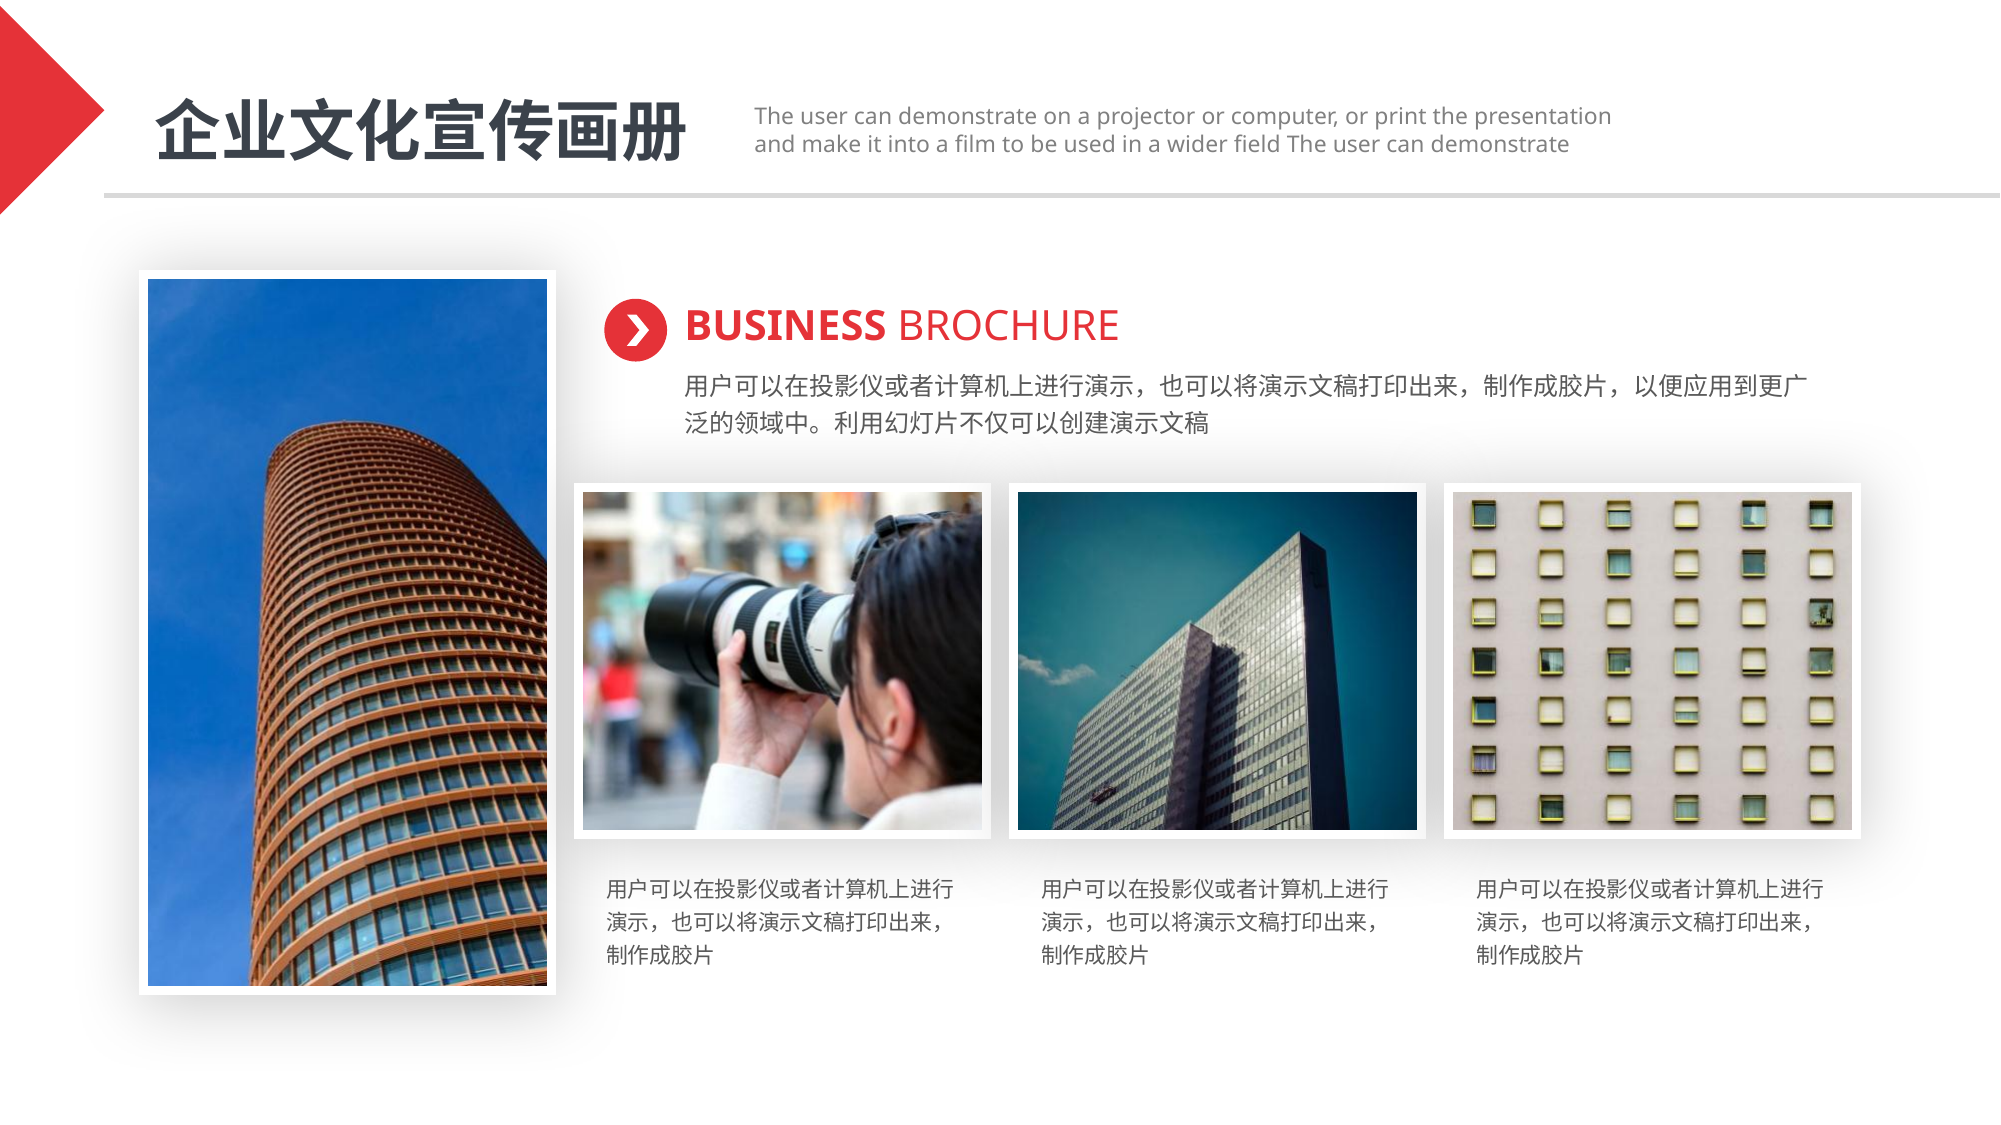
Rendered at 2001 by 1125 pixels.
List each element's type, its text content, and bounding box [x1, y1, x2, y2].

text_box [1012, 487, 1422, 836]
text_box 用户可以在投影仪或者计算机上进行演示，也可以将演示文稿打印出来，制作成胶片 [1026, 861, 1409, 975]
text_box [0, 0, 2000, 238]
text_box 用户可以在投影仪或者计算机上进行演示，也可以将演示文稿打印出来，制作成胶片 [591, 861, 974, 975]
text_box [142, 274, 552, 992]
text_box [577, 487, 987, 836]
text_box 用户可以在投影仪或者计算机上进行演示，也可以将演示文稿打印出来，制作成胶片 [1461, 861, 1844, 975]
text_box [604, 291, 1828, 447]
text_box [1447, 487, 1857, 836]
